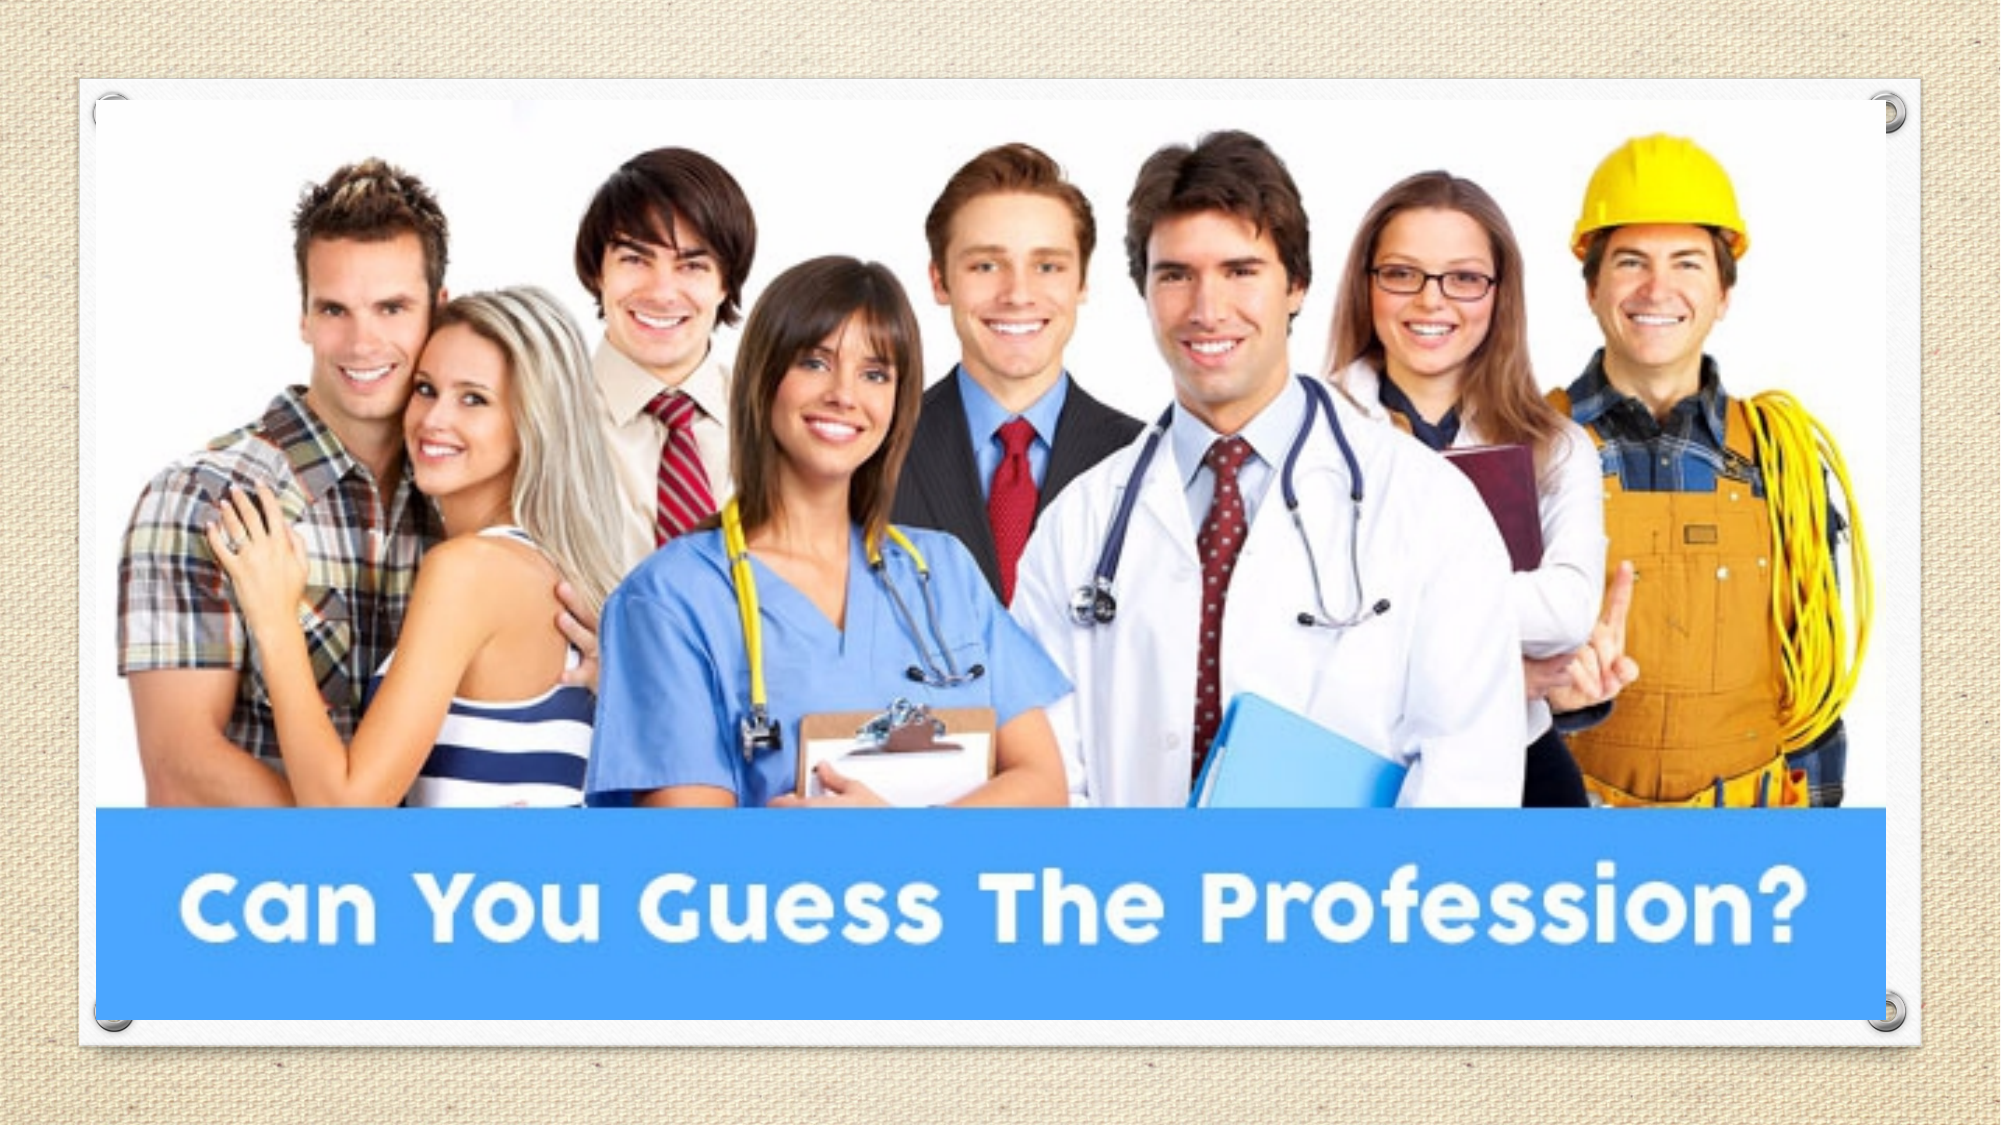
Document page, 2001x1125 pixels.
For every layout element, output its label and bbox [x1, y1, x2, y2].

list [95, 100, 1886, 1021]
picture [0, 0, 2001, 1125]
